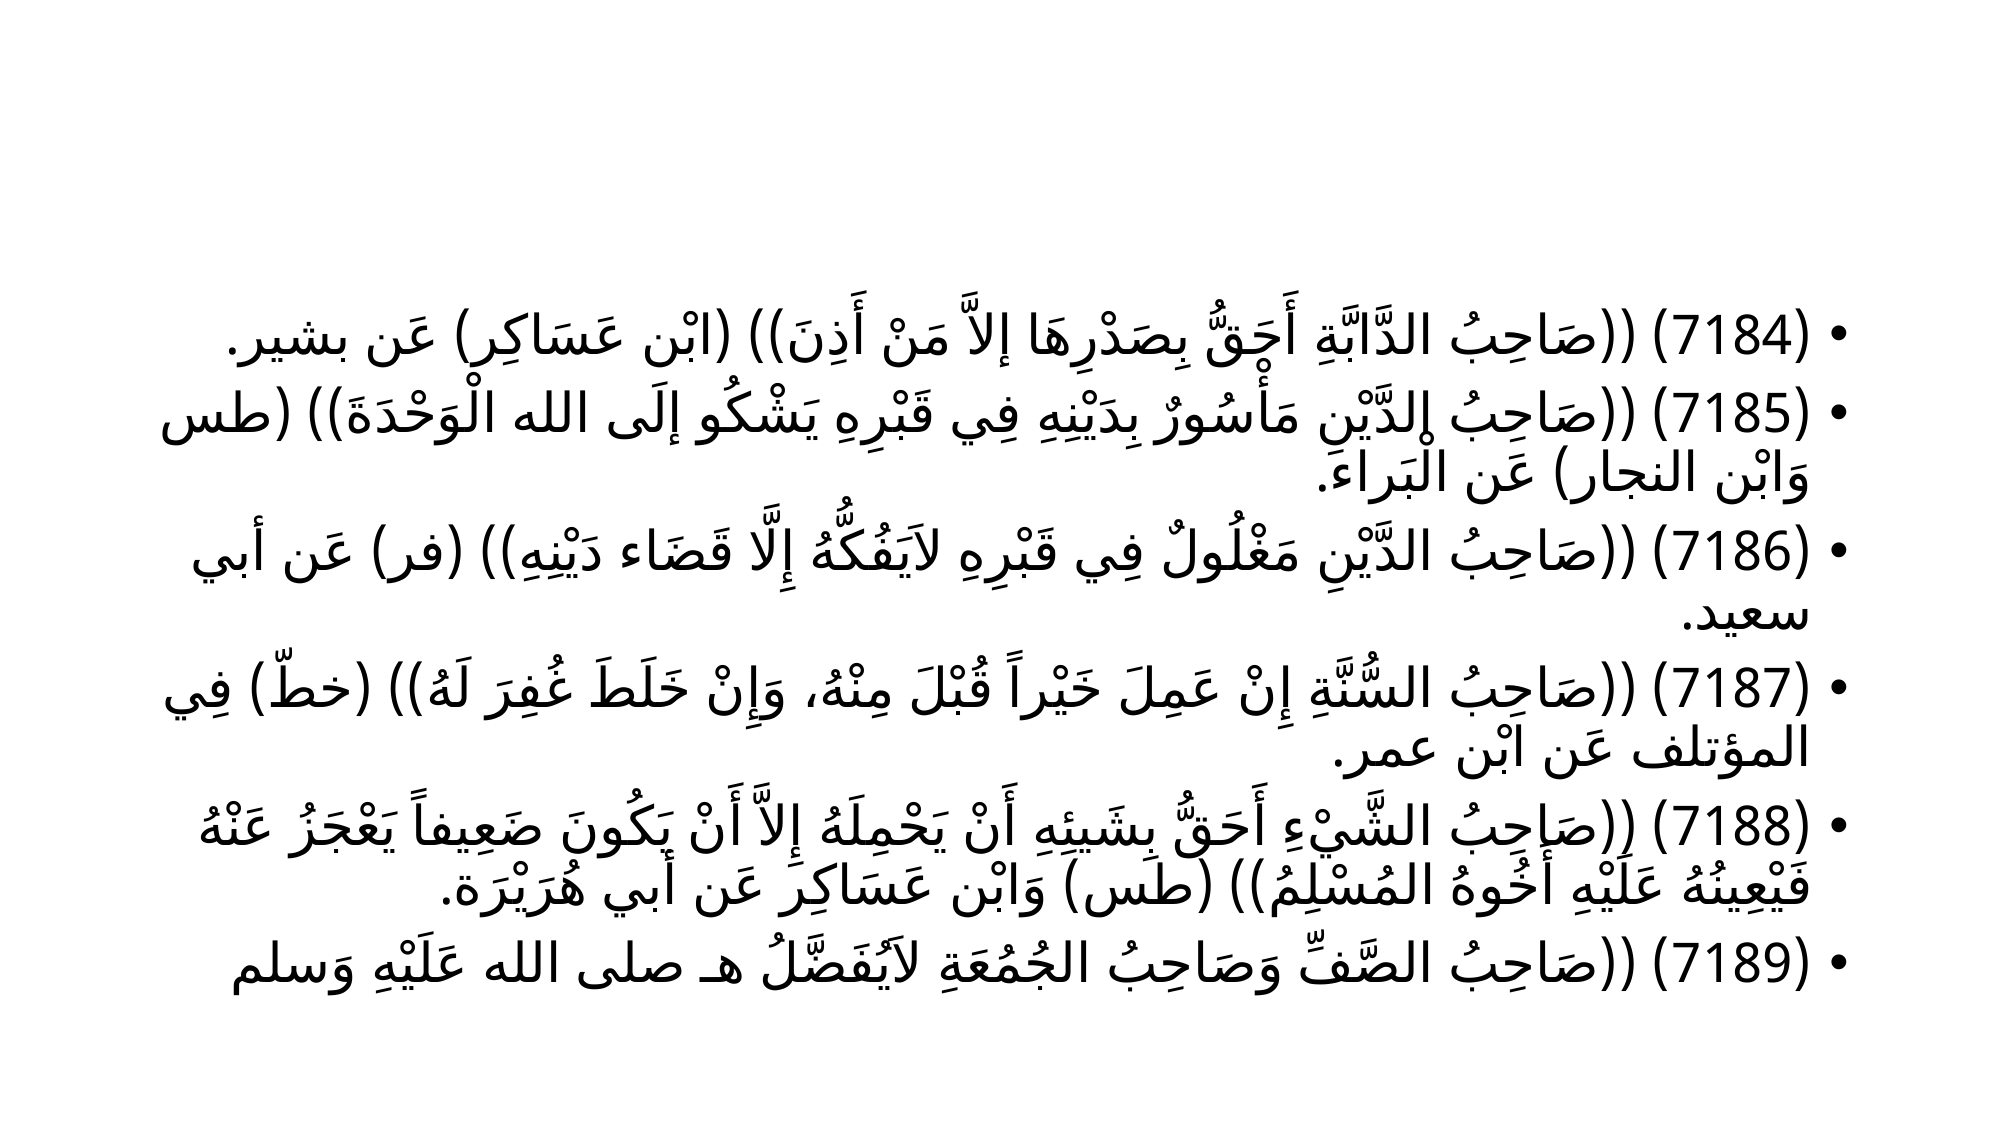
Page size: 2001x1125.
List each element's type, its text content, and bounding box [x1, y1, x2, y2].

list (7184) ((صَاحِبُ الدَّابَّةِ أَحَقُّ بِصَدْرِهَا إلاَّ مَنْ أَذِنَ)) (ابْن عَسَاكِر) عَن بشير. (7185) ((صَاحِبُ الدَّيْنِ مَأْسُورٌ بِدَيْنِهِ فِي قَبْرِهِ يَشْكُو إلَى الله الْوَحْدَةَ)) (طس وَابْن النجار) عَن الْبَراء. (7186) ((صَاحِبُ الدَّيْنِ مَغْلُولٌ فِي قَبْرِهِ لاَيَفُكُّهُ إِلَّا قَضَاء دَيْنِهِ)) (فر) عَن أبي سعيد. (7187) ((صَاحِبُ السُّنَّةِ إِنْ عَمِلَ خَيْراً قُبْلَ مِنْهُ، وَإِنْ خَلَطَ غُفِرَ لَهُ)) (خطّ) فِي المؤتلف عَن ابْن عمر. (7188) ((صَاحِبُ الشَّيْءِ أَحَقُّ بِشَيئِهِ أَنْ يَحْمِلَهُ إِلاَّ أَنْ يَكُونَ ضَعِيفاً يَعْجَزُ عَنْهُ فَيْعِينُهُ عَلَيْهِ أَخُوهُ المُسْلِمُ)) (طس) وَابْن عَسَاكِر عَن أبي هُرَيْرَة. (7189) ((صَاحِبُ الصَّفِّ وَصَاحِبُ الجُمُعَةِ لاَيُفَضَّلُ هـ صلى الله عَلَيْهِ وَسلم [137, 299, 1863, 1014]
